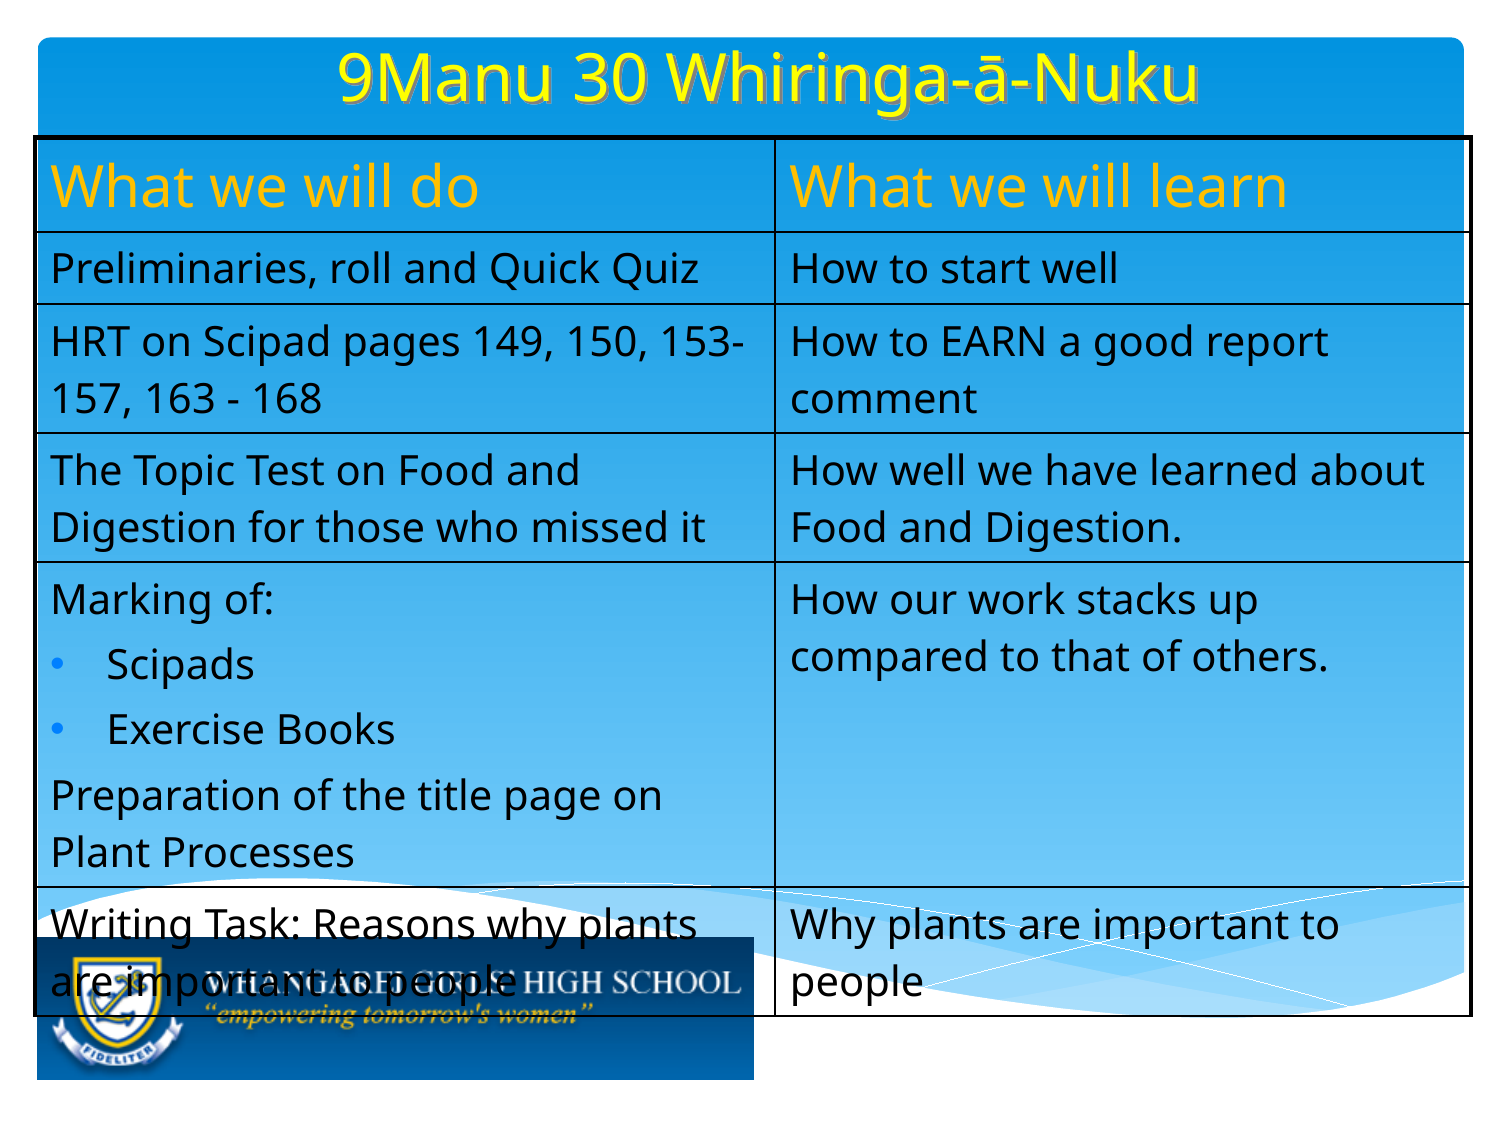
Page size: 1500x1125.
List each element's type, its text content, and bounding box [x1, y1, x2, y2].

table_cell The Topic Test on Food and Digestion for those who missed it [37, 434, 774, 561]
table_cell How our work stacks up compared to that of others. [776, 563, 1469, 886]
table_cell Why plants are important to people [776, 888, 1469, 1015]
table_cell HRT on Scipad pages 149, 150, 153-157, 163 - 168 [37, 305, 774, 432]
table_cell How well we have learned about Food and Digestion. [776, 434, 1469, 561]
table_cell Marking of: Scipads Exercise Books Preparation of the title page on Plant Processes [37, 563, 774, 886]
table_cell Writing Task: Reasons why plants are important to people [37, 888, 774, 1015]
table_header What we will do [37, 140, 774, 231]
table_cell How to start well [776, 233, 1469, 303]
picture [37, 937, 754, 1080]
table_cell Preliminaries, roll and Quick Quiz [37, 233, 774, 303]
table_header What we will learn [776, 140, 1469, 231]
text_box 9Manu 30 Whiringa-ā-Nuku [162, 24, 1375, 125]
table_cell How to EARN a good report comment [776, 305, 1469, 432]
